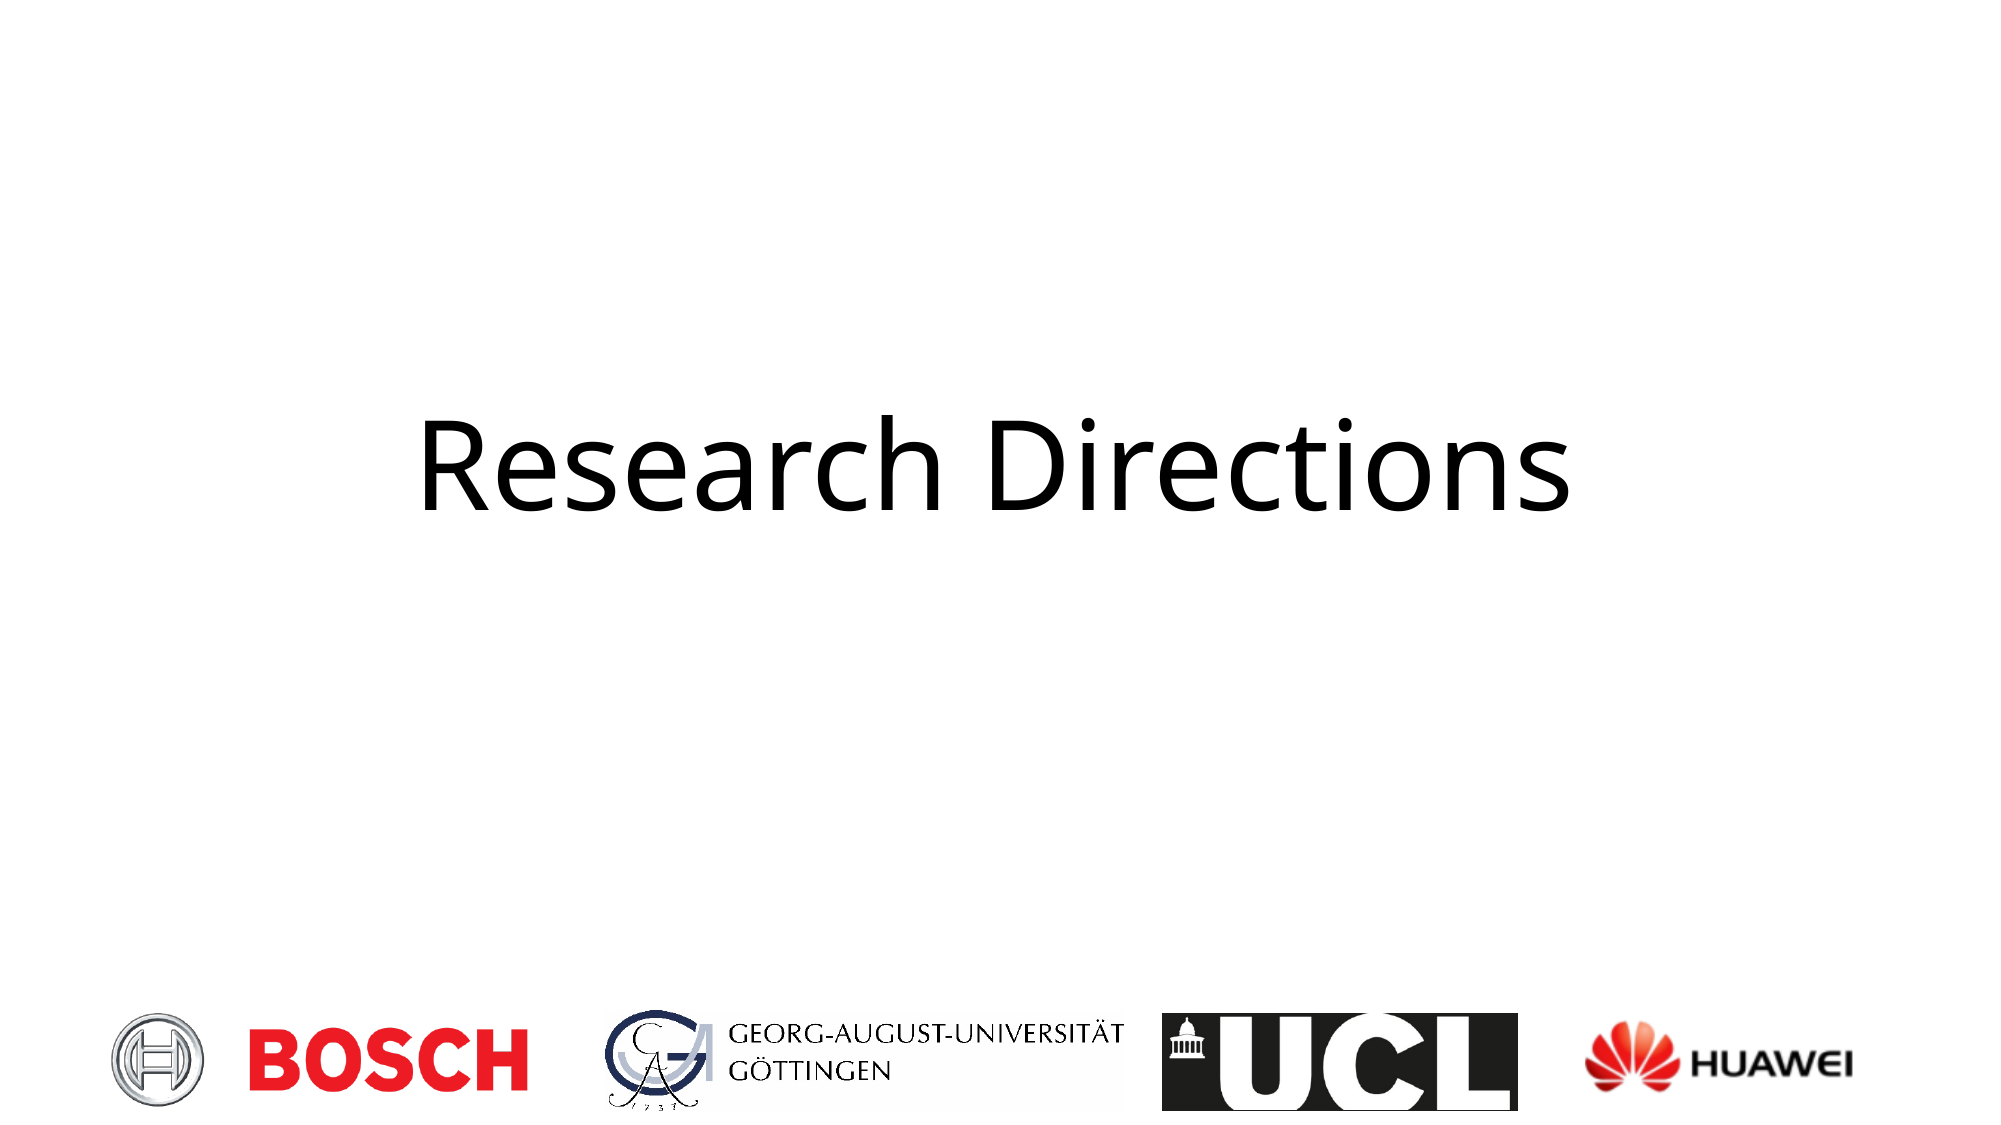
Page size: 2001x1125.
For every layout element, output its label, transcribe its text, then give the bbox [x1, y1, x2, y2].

picture [1162, 1013, 1518, 1111]
picture [107, 1010, 531, 1111]
picture [1575, 1008, 1863, 1116]
title Research Directions [62, 153, 1926, 546]
picture [605, 1010, 1124, 1111]
